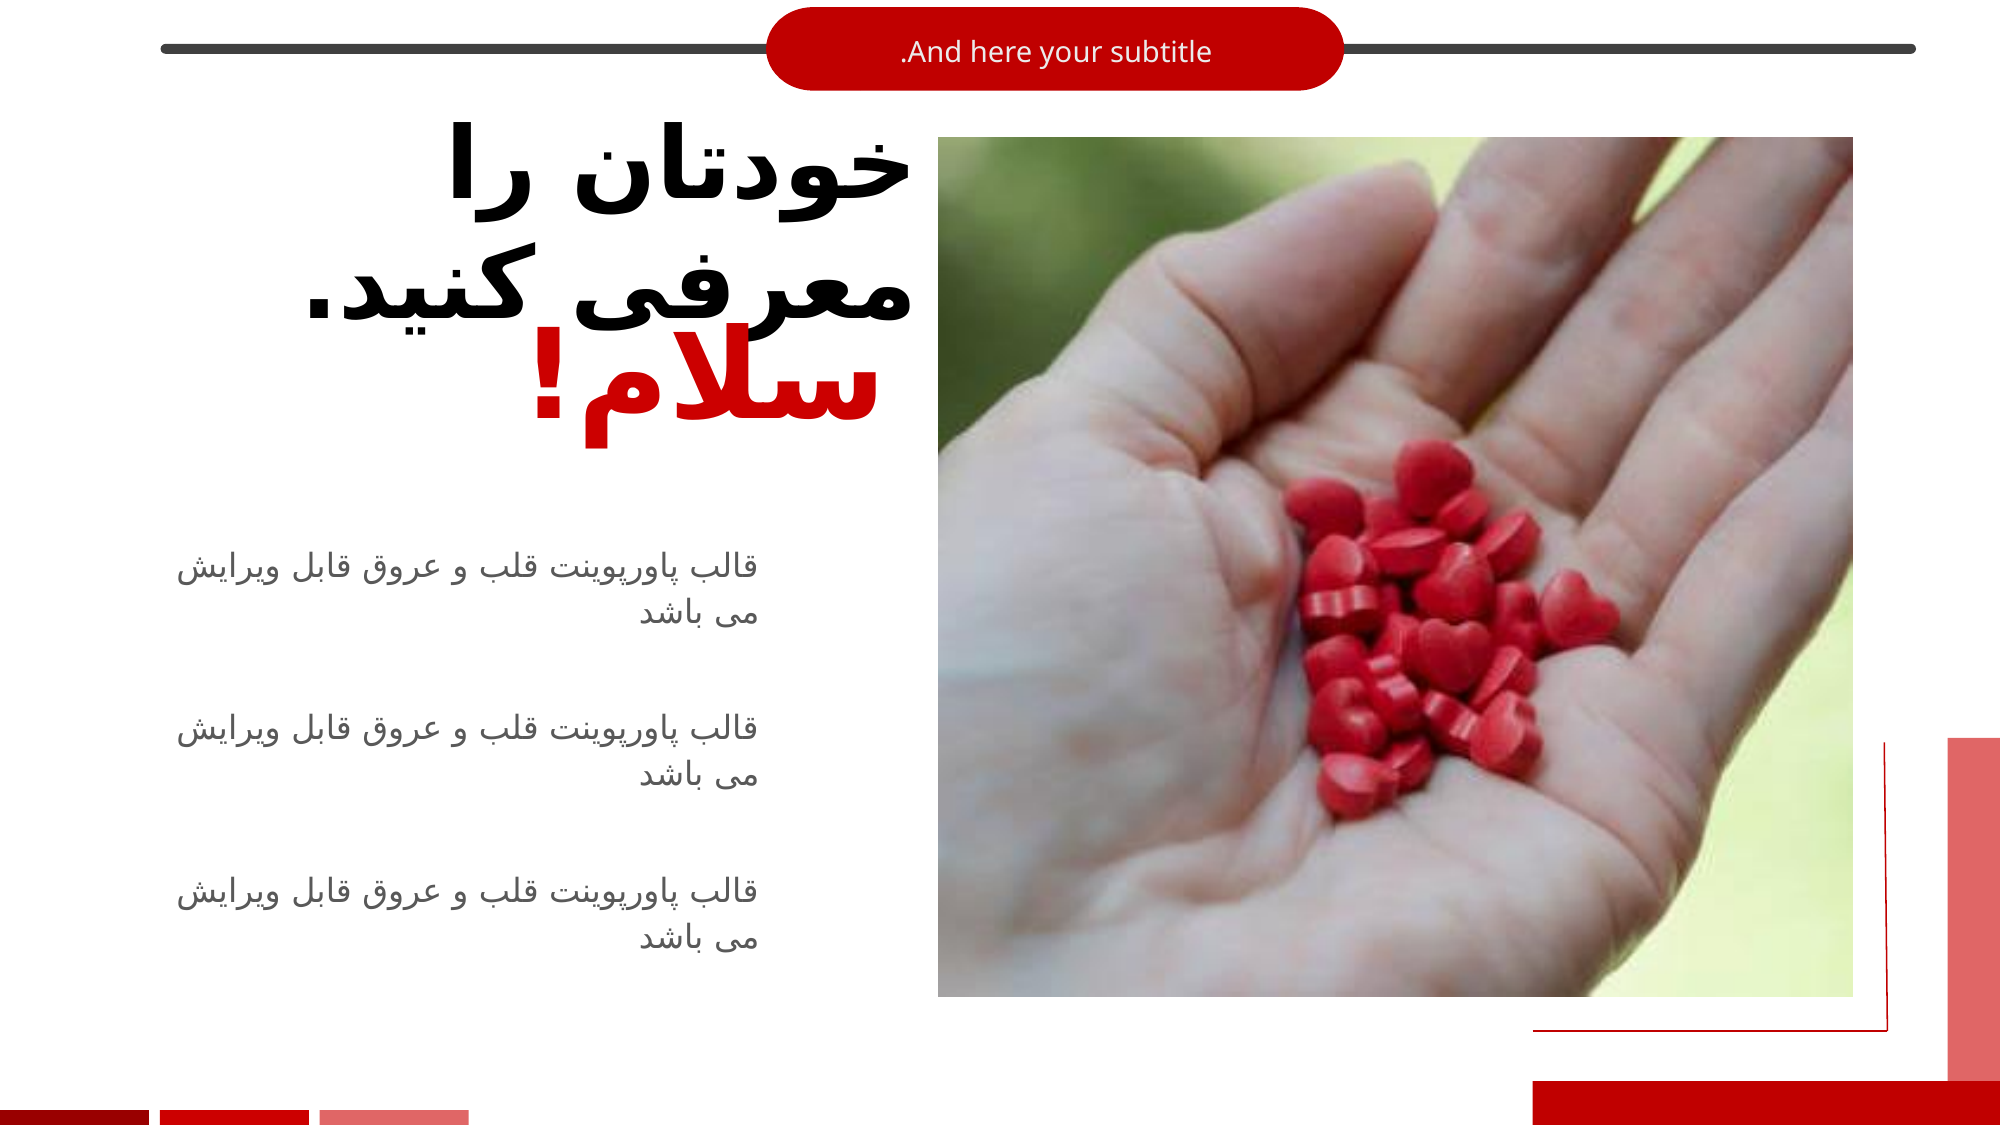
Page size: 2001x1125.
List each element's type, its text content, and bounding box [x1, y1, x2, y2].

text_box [765, 6, 1345, 91]
text_box قالب پاورپوینت قلب و عروق قابل ویرایش می باشد [112, 680, 780, 840]
text_box [160, 43, 760, 54]
picture [937, 137, 1854, 997]
list قالب پاورپوینت قلب و عروق قابل ویرایش می باشد [112, 518, 780, 678]
title خودتان را معرفی کنید. [45, 78, 939, 204]
text_box [1350, 43, 1917, 54]
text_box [1532, 737, 2000, 1125]
text_box قالب پاورپوینت قلب و عروق قابل ویرایش می باشد [112, 843, 780, 1003]
subtitle سلام! [112, 250, 907, 411]
